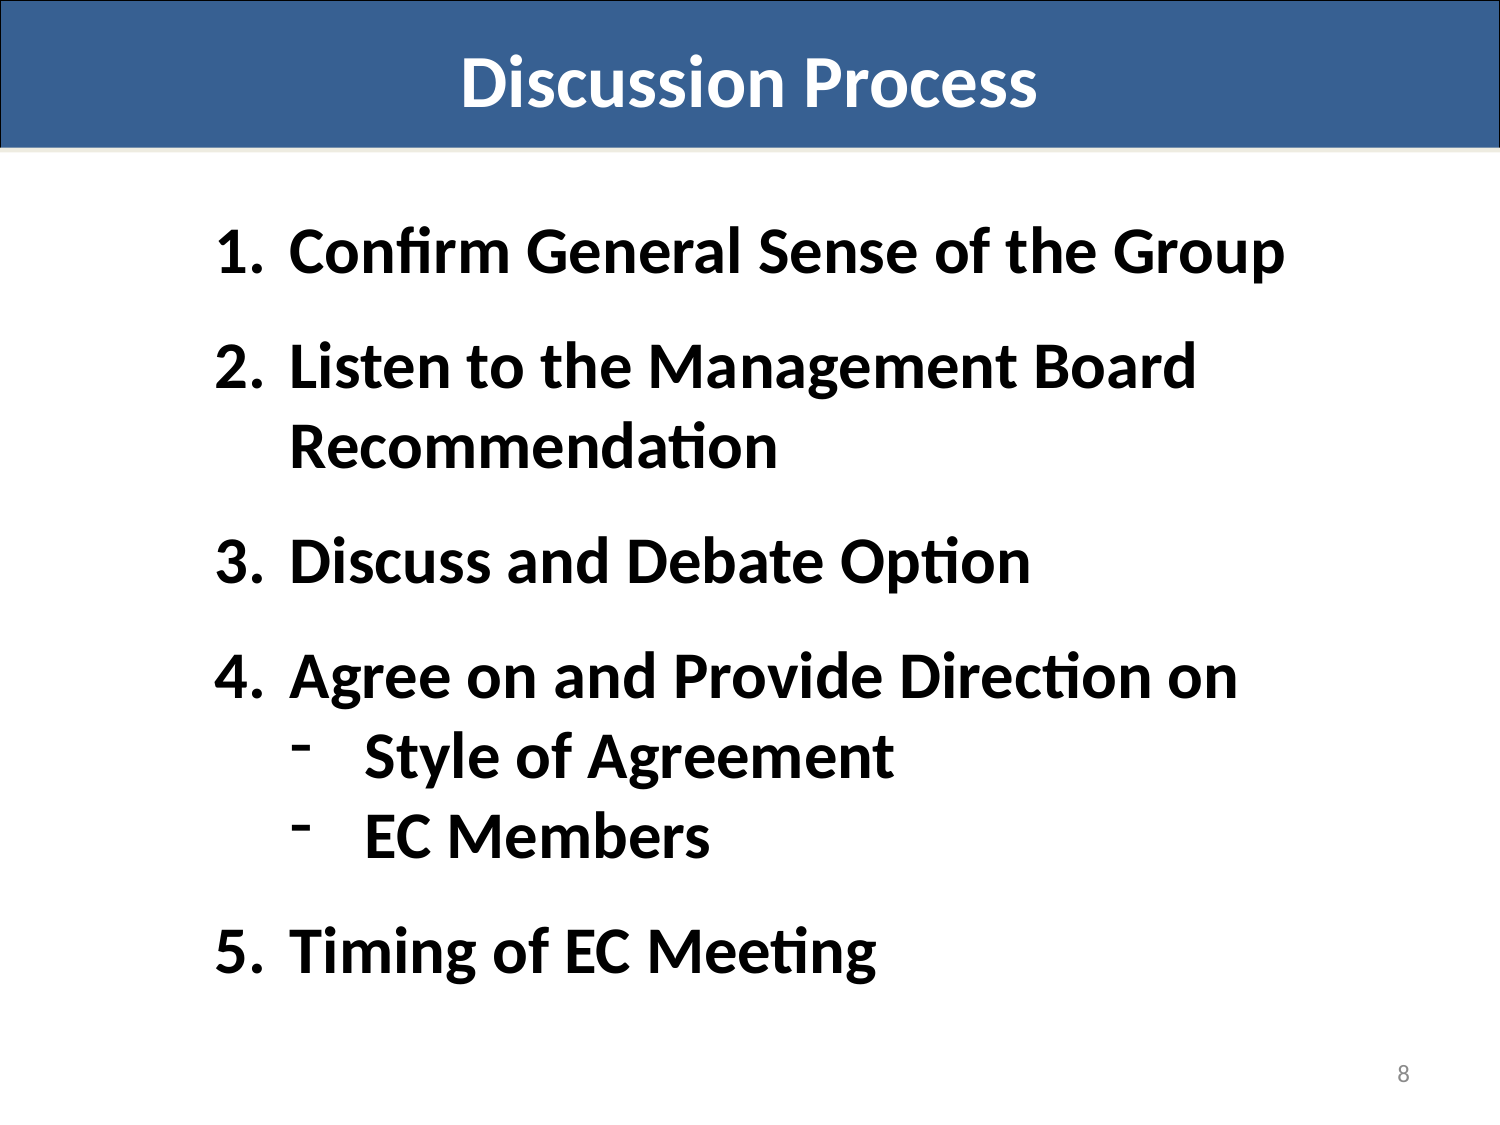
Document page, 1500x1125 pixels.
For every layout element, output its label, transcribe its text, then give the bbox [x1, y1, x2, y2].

text_box Confirm General Sense of the Group Listen to the Management Board Recommendation Discuss and Debate Option Agree on and Provide Direction on Style of Agreement EC Members Timing of EC Meeting [199, 199, 1325, 1088]
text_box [0, 0, 1500, 151]
slide_number 8 [1074, 1042, 1425, 1103]
